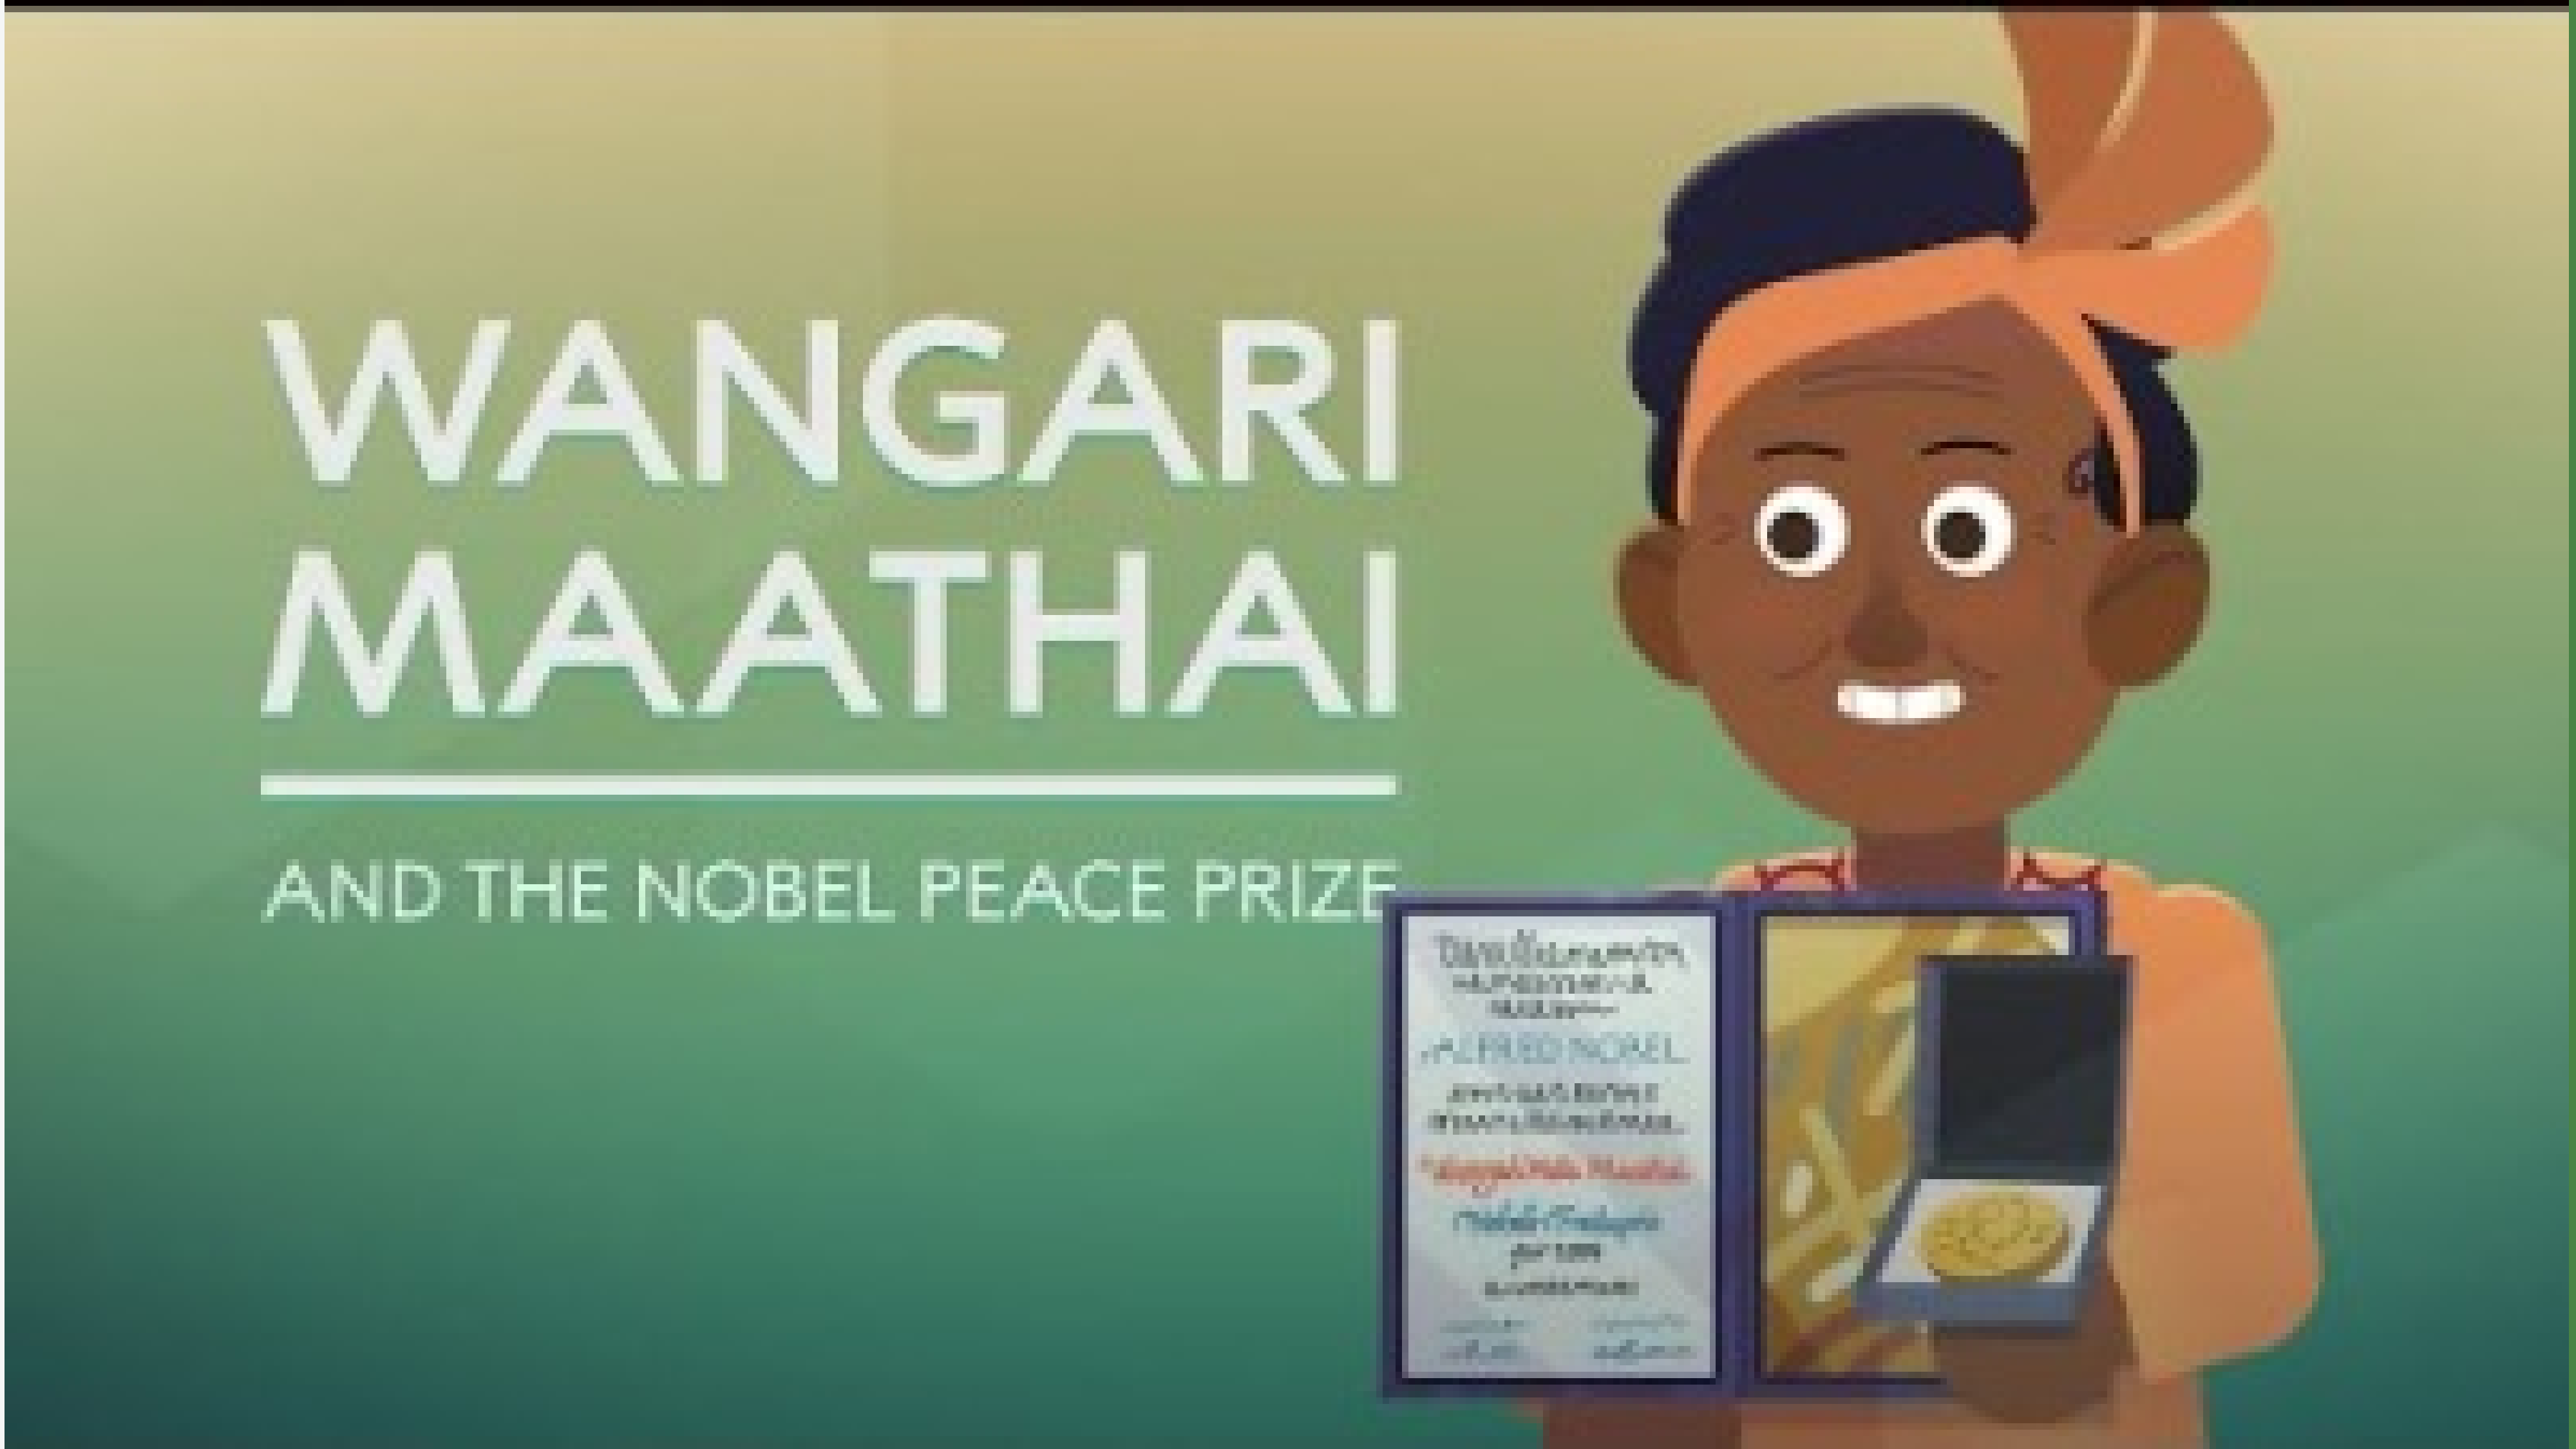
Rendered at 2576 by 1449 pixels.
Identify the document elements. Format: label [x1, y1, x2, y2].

text_box [4, 0, 2570, 1449]
